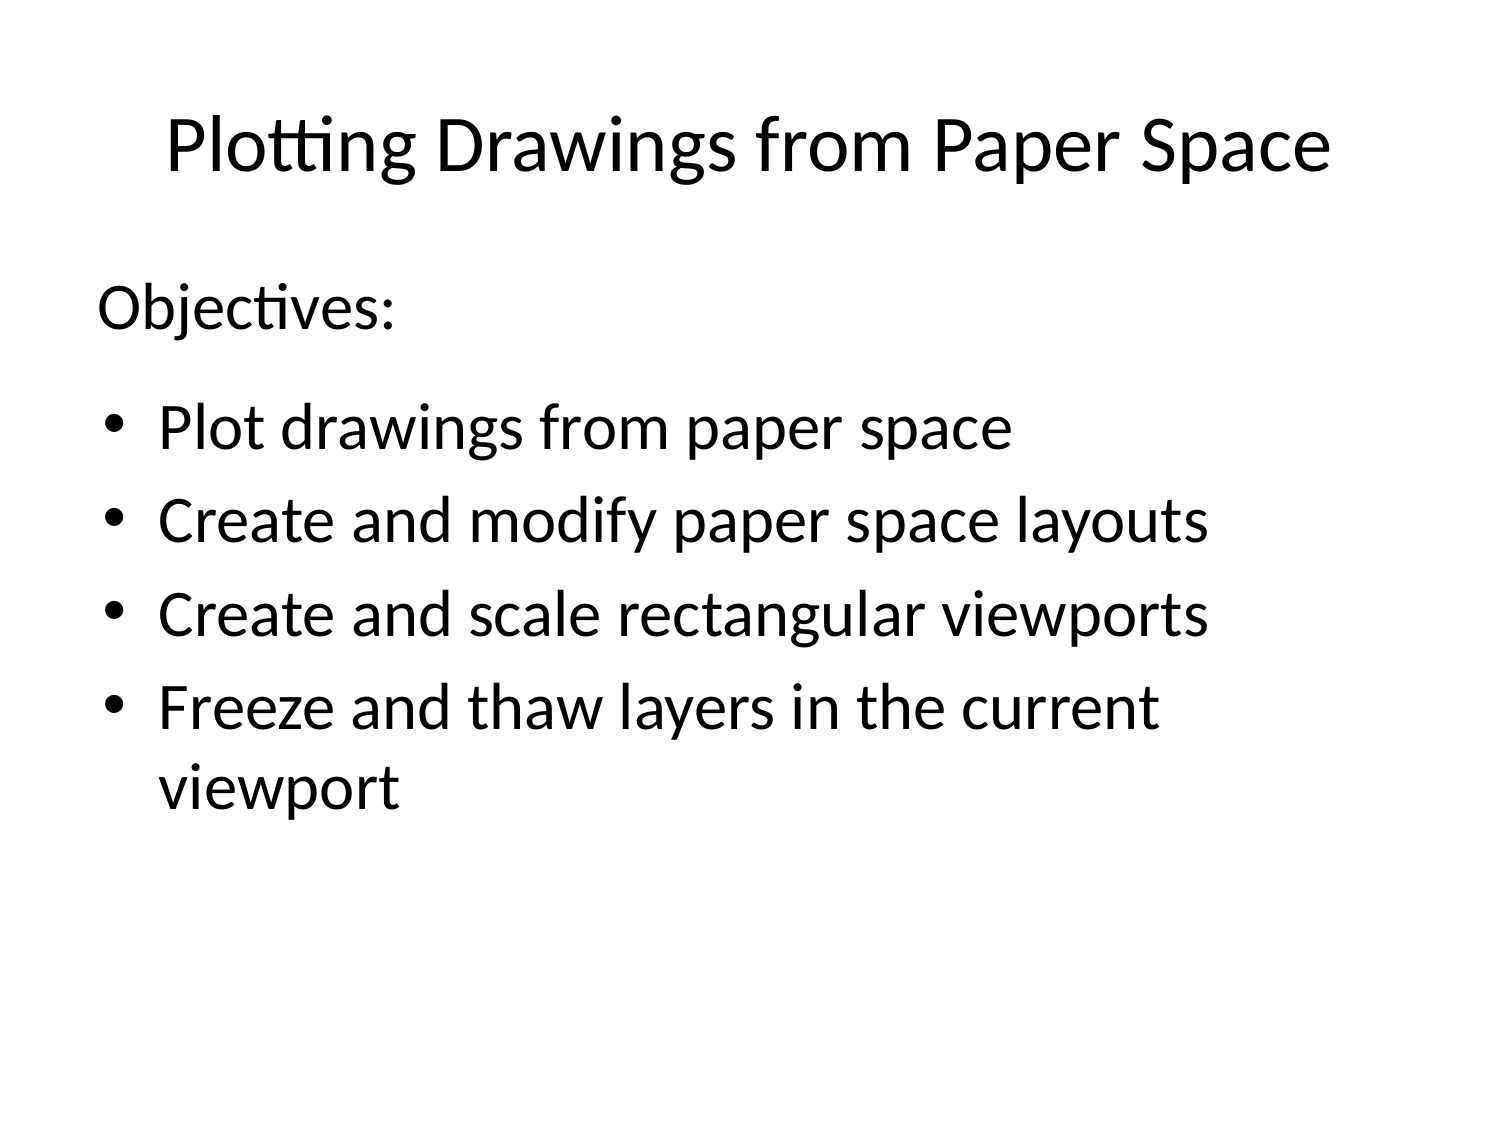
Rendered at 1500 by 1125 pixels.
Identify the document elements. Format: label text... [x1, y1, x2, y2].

text_box Objectives: [37, 237, 413, 350]
title Plotting Drawings from Paper Space [75, 45, 1425, 233]
list Plot drawings from paper space Create and modify paper space layouts Create and scale rectangular viewports Freeze and thaw layers in the current viewport [87, 375, 1288, 1075]
